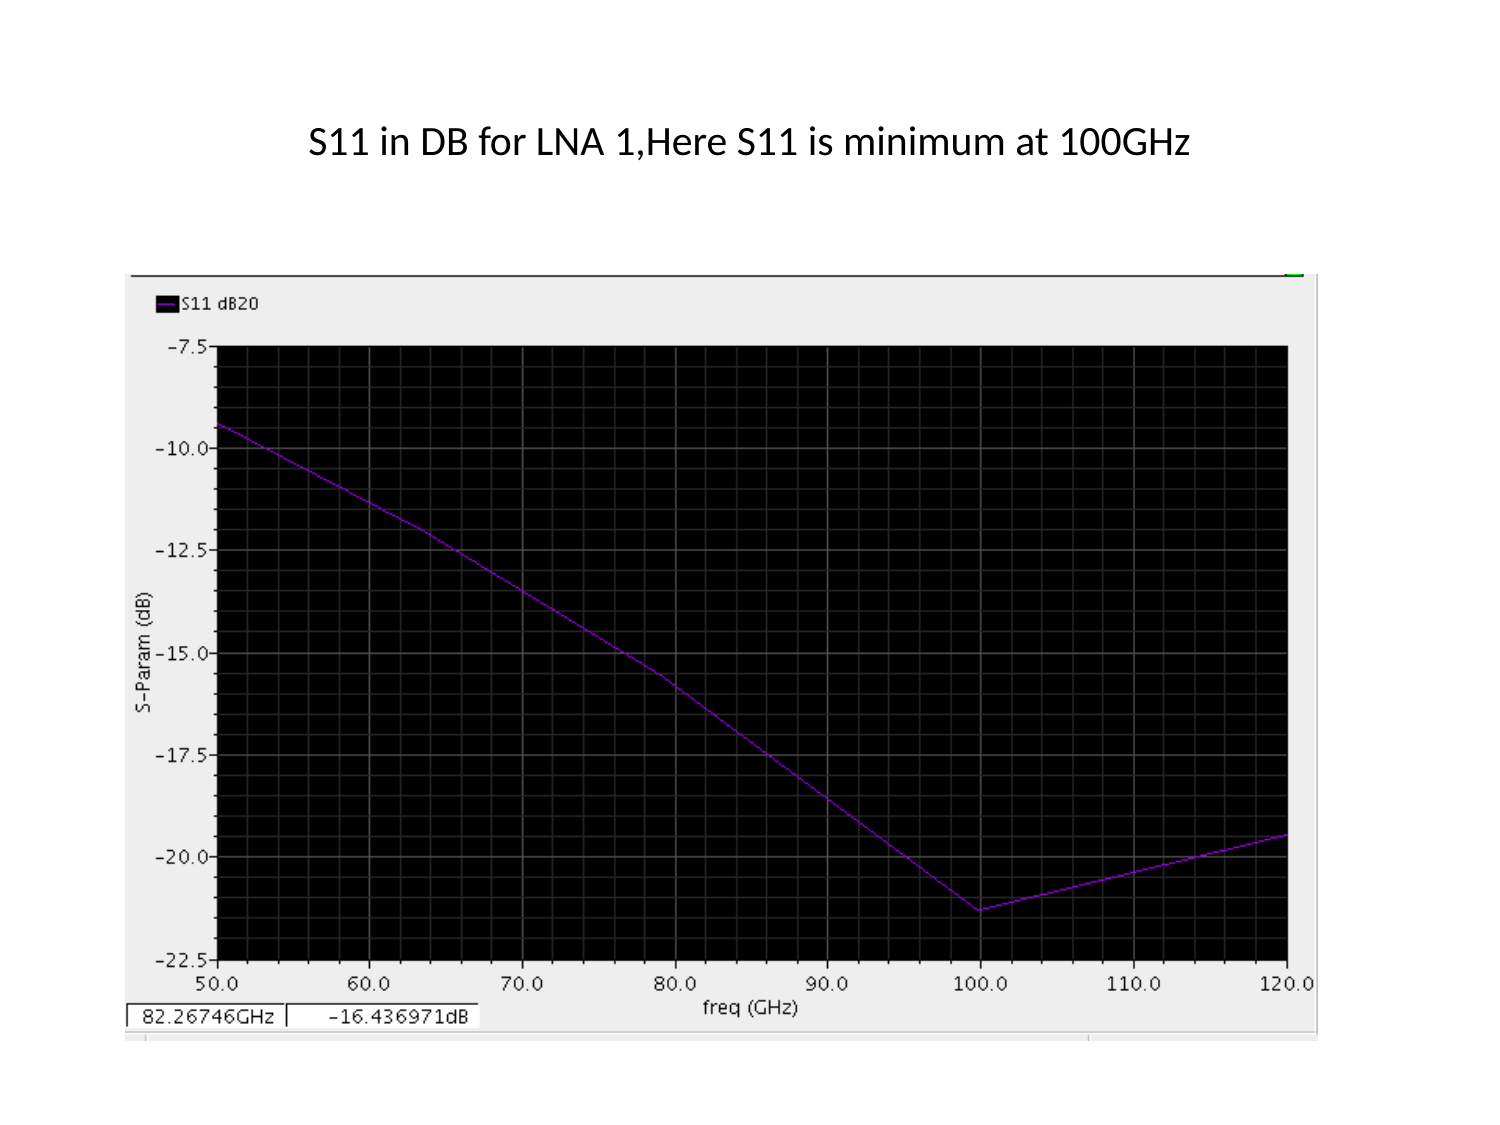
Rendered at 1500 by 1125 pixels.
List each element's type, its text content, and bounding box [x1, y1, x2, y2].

picture [124, 274, 1318, 1041]
title S11 in DB for LNA 1,Here S11 is minimum at 100GHz [75, 45, 1425, 233]
